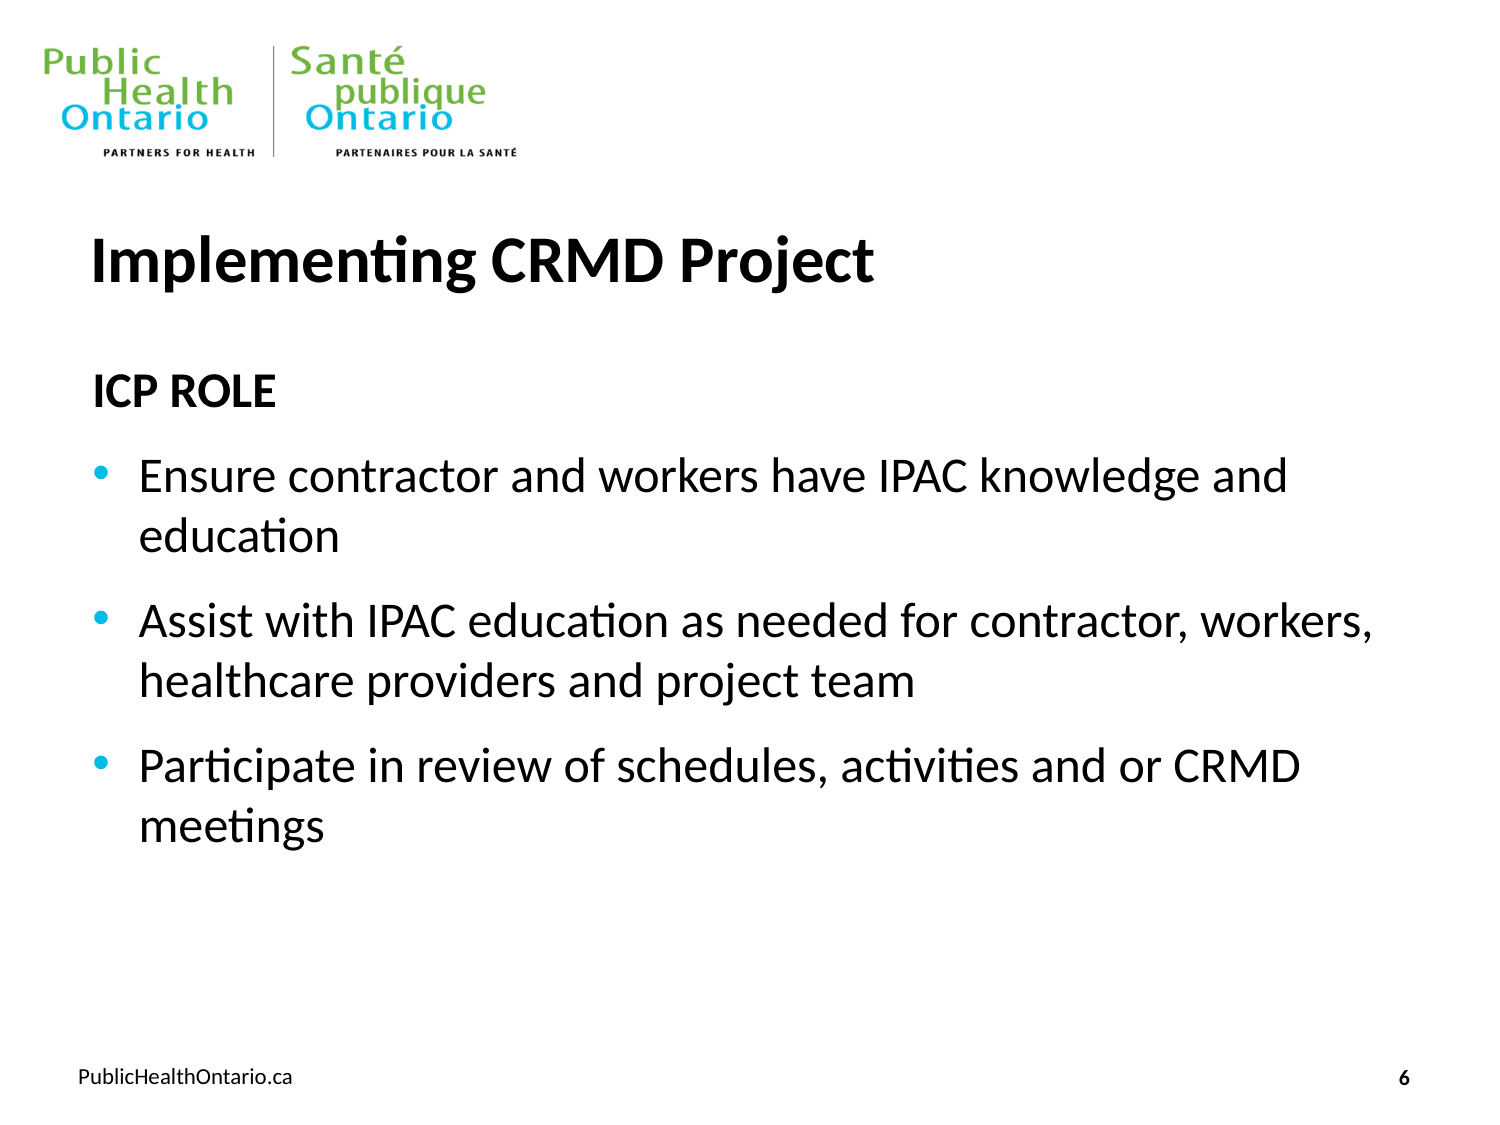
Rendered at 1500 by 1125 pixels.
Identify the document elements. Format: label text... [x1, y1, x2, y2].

picture [37, 37, 525, 165]
list ICP role Ensure contractor and workers have IPAC knowledge and education Assist with IPAC education as needed for contractor, workers, healthcare providers and project team Participate in review of schedules, activities and or CRMD meetings [77, 350, 1428, 1025]
slide_number 6 [1287, 1057, 1425, 1096]
title Implementing CRMD Project [75, 187, 1425, 325]
